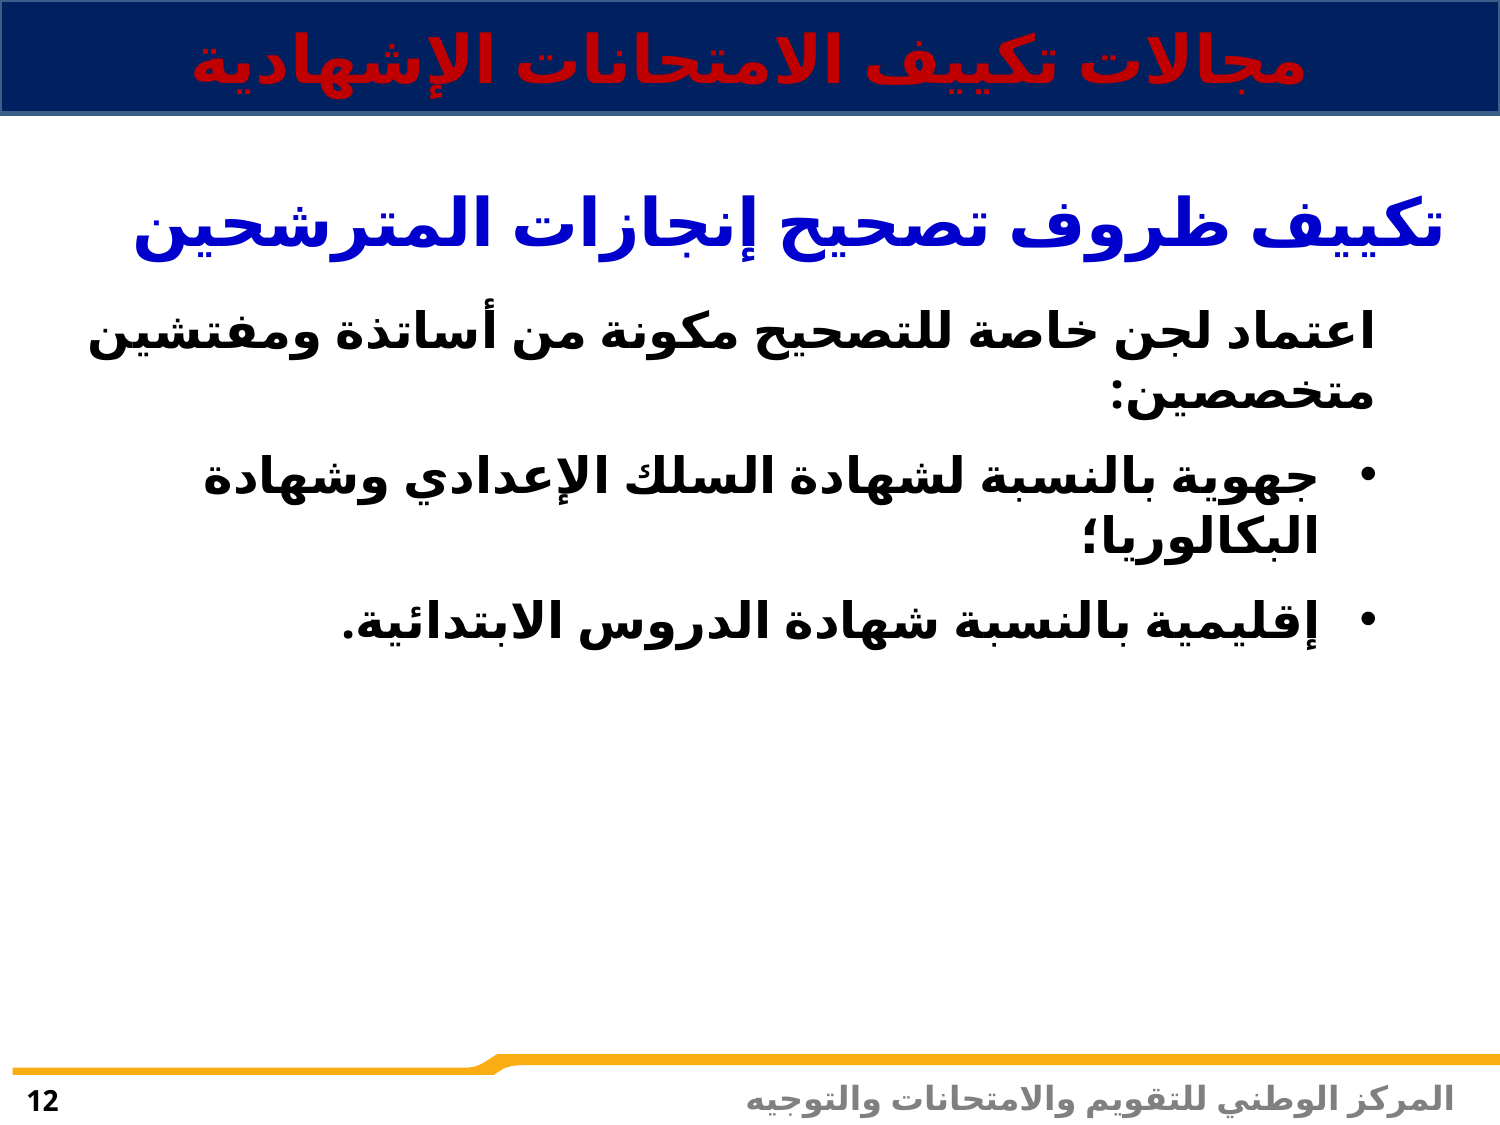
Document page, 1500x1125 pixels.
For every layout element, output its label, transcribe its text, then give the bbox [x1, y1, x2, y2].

text_box تكييف ظروف تصحيح إنجازات المترشحين [4, 172, 1463, 268]
text_box اعتماد لجن خاصة للتصحيح مكونة من أساتذة ومفتشين متخصصين: جهوية بالنسبة لشهادة السلك الإعدادي وشهادة البكالوريا؛ إقليمية بالنسبة شهادة الدروس الابتدائية. [68, 290, 1392, 656]
list مجالات تكييف الامتحانات الإشهادية [0, 0, 1500, 114]
